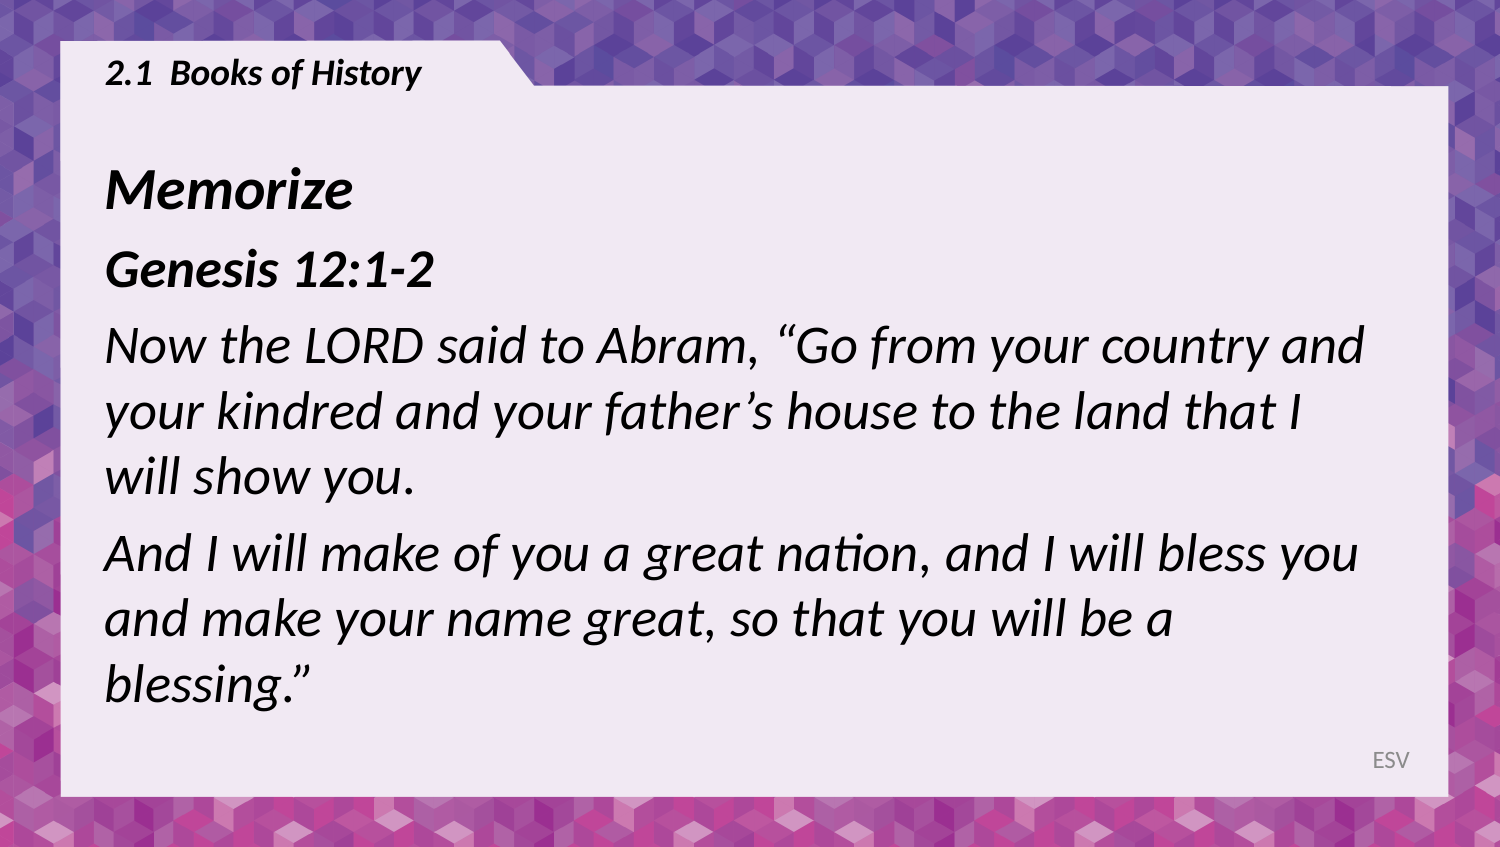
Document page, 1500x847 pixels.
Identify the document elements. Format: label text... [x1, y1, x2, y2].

picture [0, 0, 1500, 847]
list Memorize Genesis 12:1-2 Now the LORD said to Abram, “Go from your country and your kindred and your father’s house to the land that I will show you. And I will make of you a great nation, and I will bless you and make your name great, so that you will be a blessing.” [89, 141, 1403, 722]
footer ESV [950, 736, 1425, 782]
title 2.1 Books of History [89, 33, 1420, 108]
